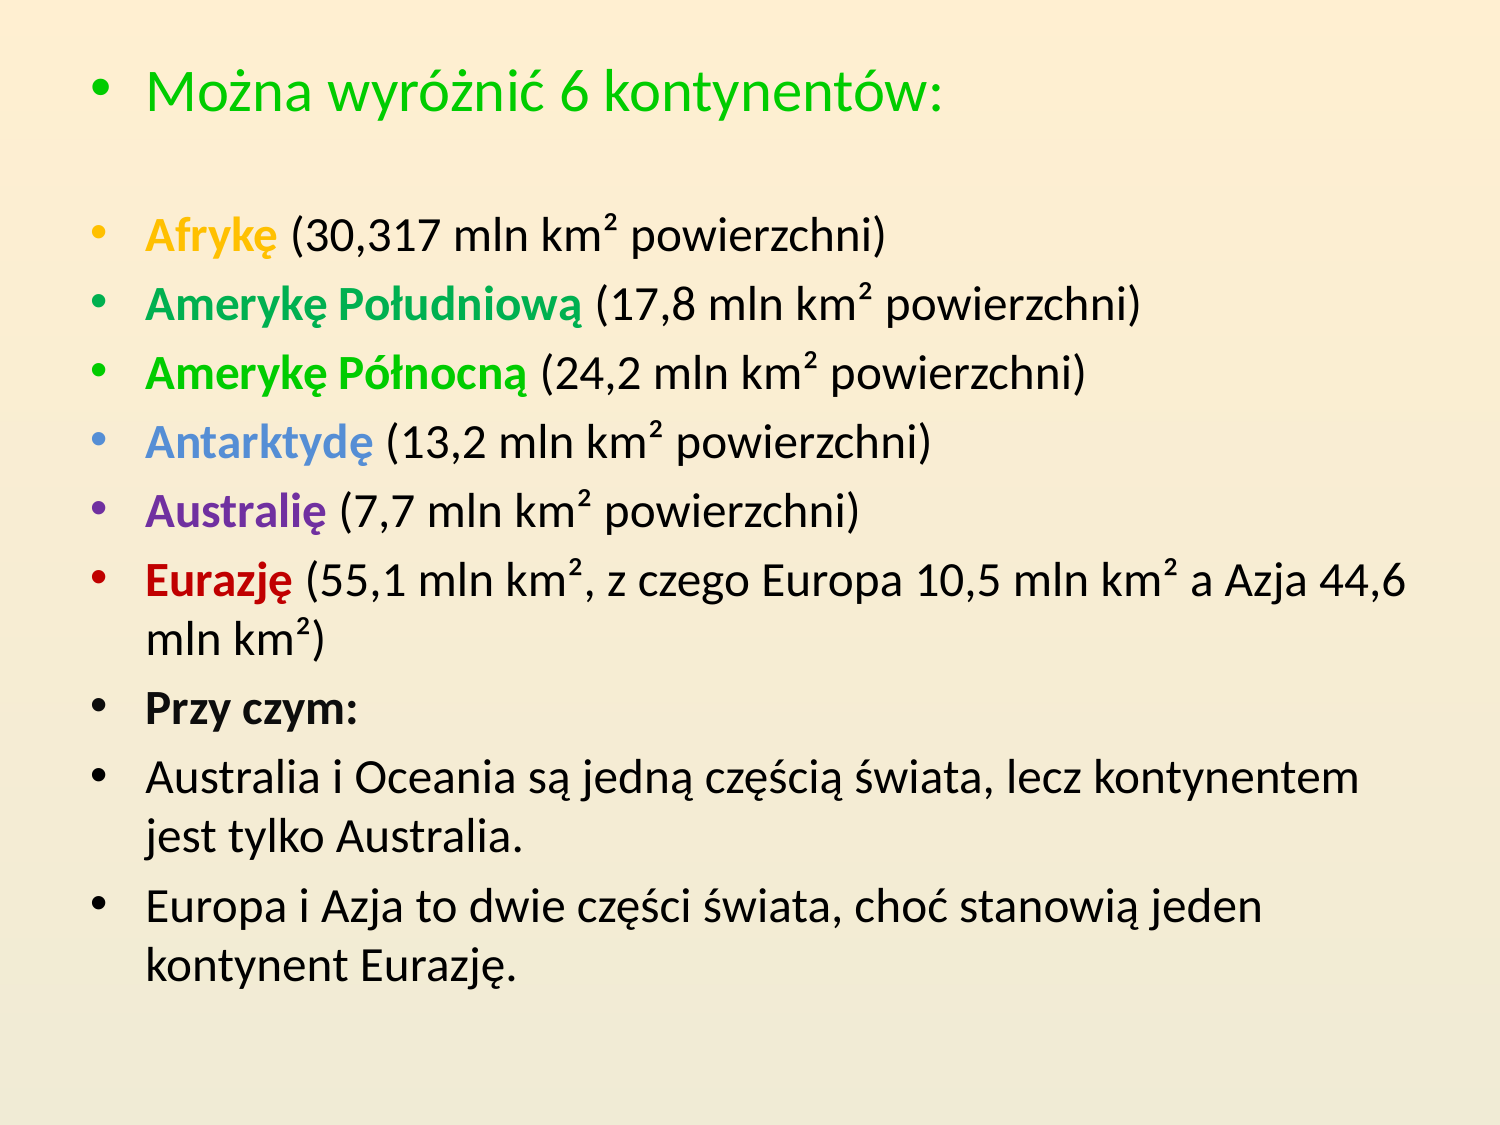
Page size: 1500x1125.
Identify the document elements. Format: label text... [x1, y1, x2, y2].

list Można wyróżnić 6 kontynentów: Afrykę (30,317 mln km² powierzchni) Amerykę Południową (17,8 mln km² powierzchni) Amerykę Północną (24,2 mln km² powierzchni) Antarktydę (13,2 mln km² powierzchni) Australię (7,7 mln km² powierzchni) Eurazję (55,1 mln km², z czego Europa 10,5 mln km² a Azja 44,6 mln km²) Przy czym: Australia i Oceania są jedną częścią świata, lecz kontynentem jest tylko Australia. Europa i Azja to dwie części świata, choć stanowią jeden kontynent Eurazję. [75, 42, 1425, 1005]
